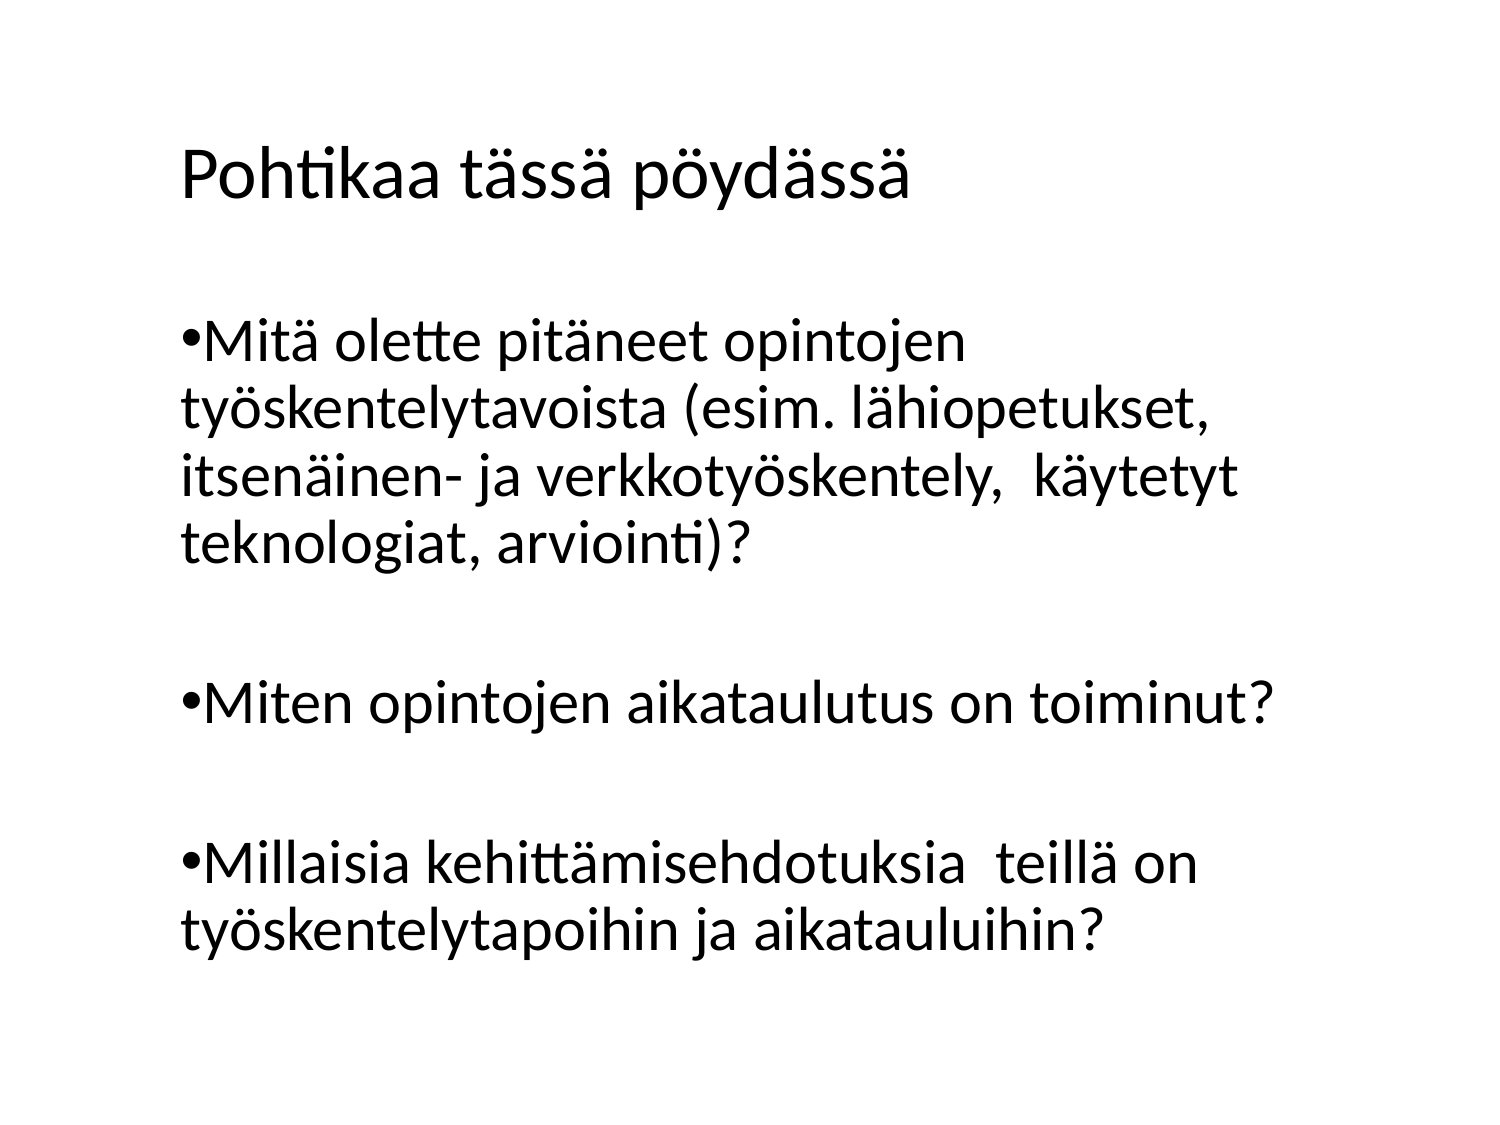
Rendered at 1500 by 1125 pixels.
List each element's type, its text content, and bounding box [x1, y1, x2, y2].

list Pohtikaa tässä pöydässä Mitä olette pitäneet opintojen työskentelytavoista (esim. lähiopetukset, itsenäinen- ja verkkotyöskentely, käytetyt teknologiat, arviointi)? Miten opintojen aikataulutus on toiminut? Millaisia kehittämisehdotuksia teillä on työskentelytapoihin ja aikatauluihin? [165, 126, 1359, 1011]
